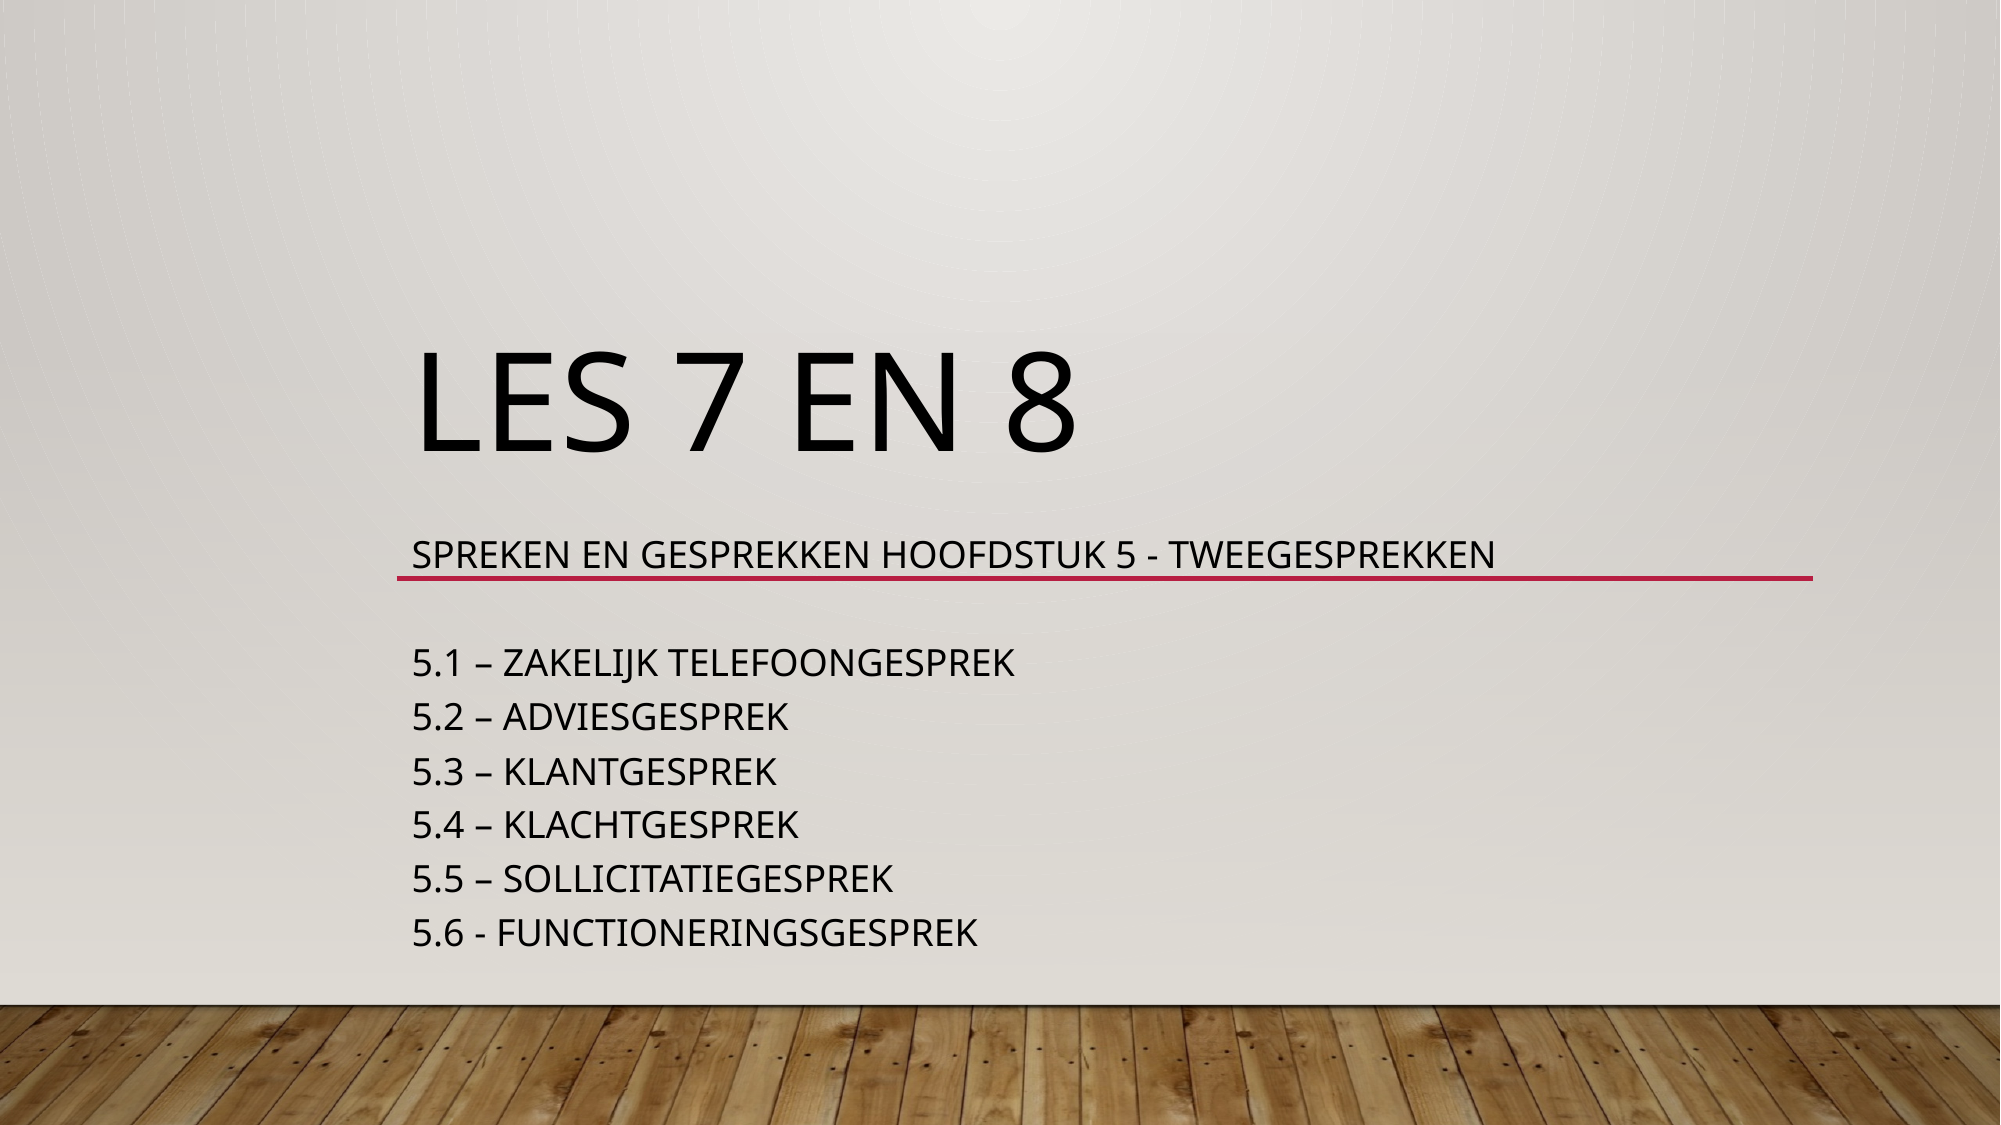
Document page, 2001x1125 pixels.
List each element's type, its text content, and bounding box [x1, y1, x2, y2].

title Les 7 en 8 [396, 64, 1814, 482]
picture [0, 1005, 2000, 1125]
subtitle Spreken en gesprekken hoofdstuk 5 - tweegesprekken 5.1 – zakelijk telefoongesprek 5.2 – Adviesgesprek 5.3 – Klantgesprek 5.4 – klachtgesprek 5.5 – sollicitatiegesprek 5.6 - Functioneringsgesprek [396, 507, 1814, 992]
